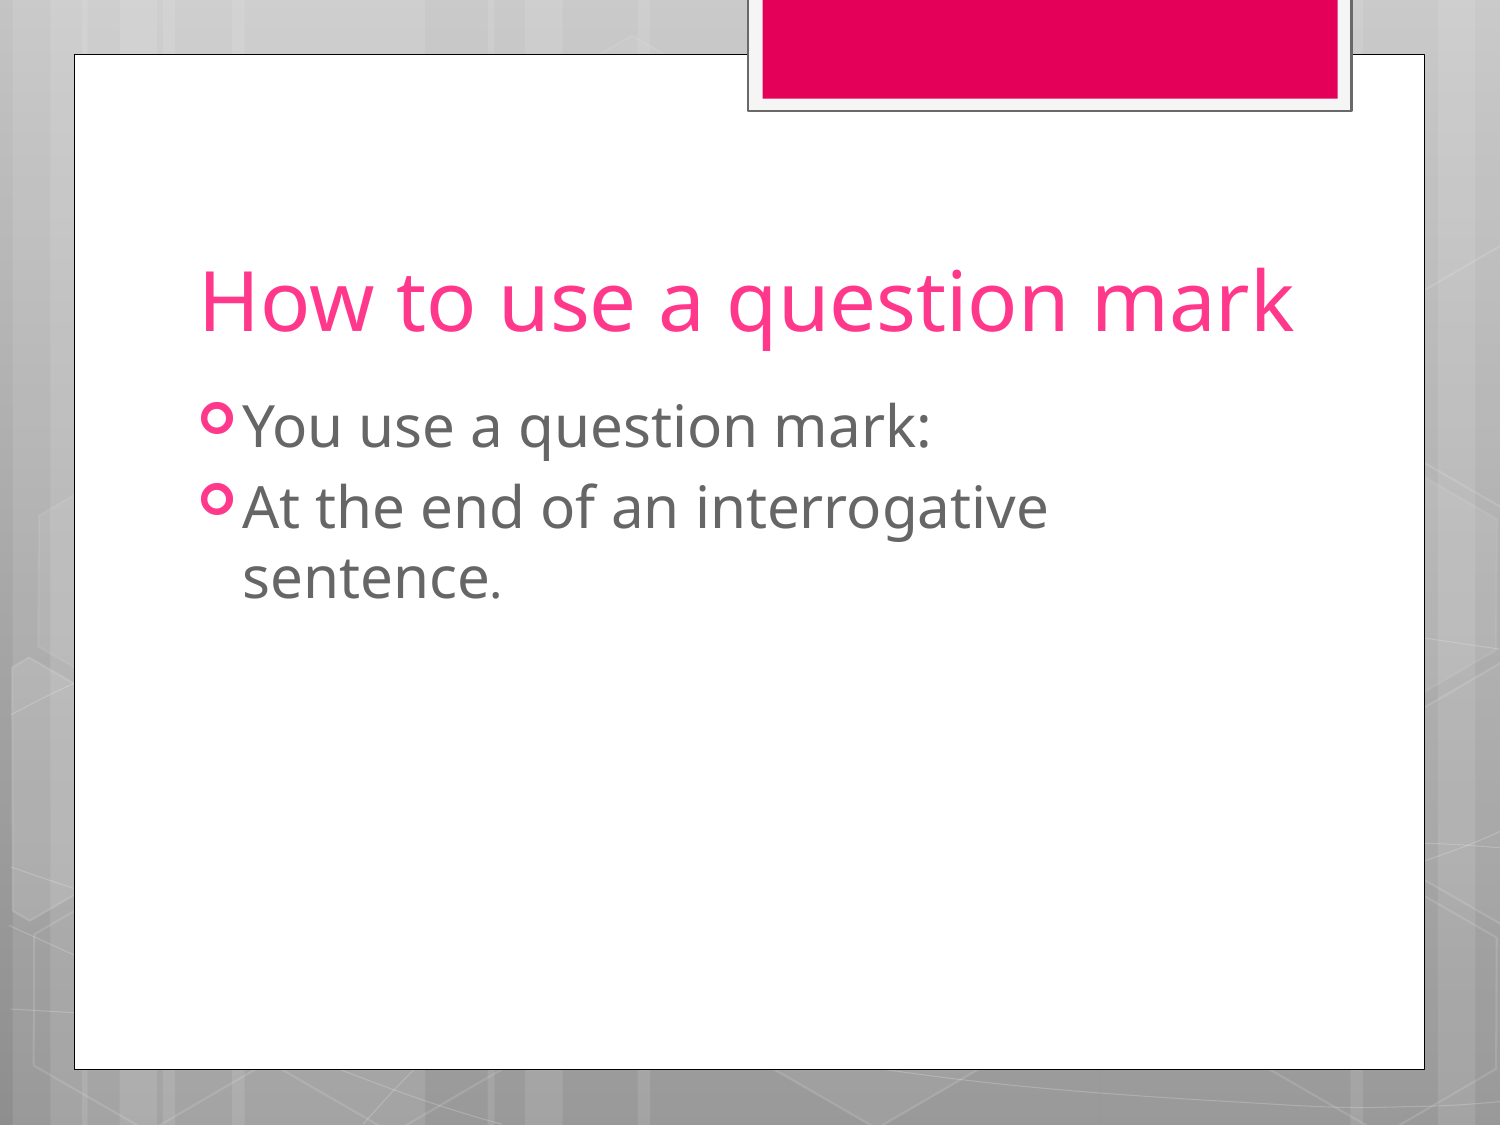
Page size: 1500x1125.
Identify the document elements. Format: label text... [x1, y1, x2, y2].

title How to use a question mark [171, 168, 1324, 357]
list You use a question mark: At the end of an interrogative sentence. [171, 381, 1283, 957]
